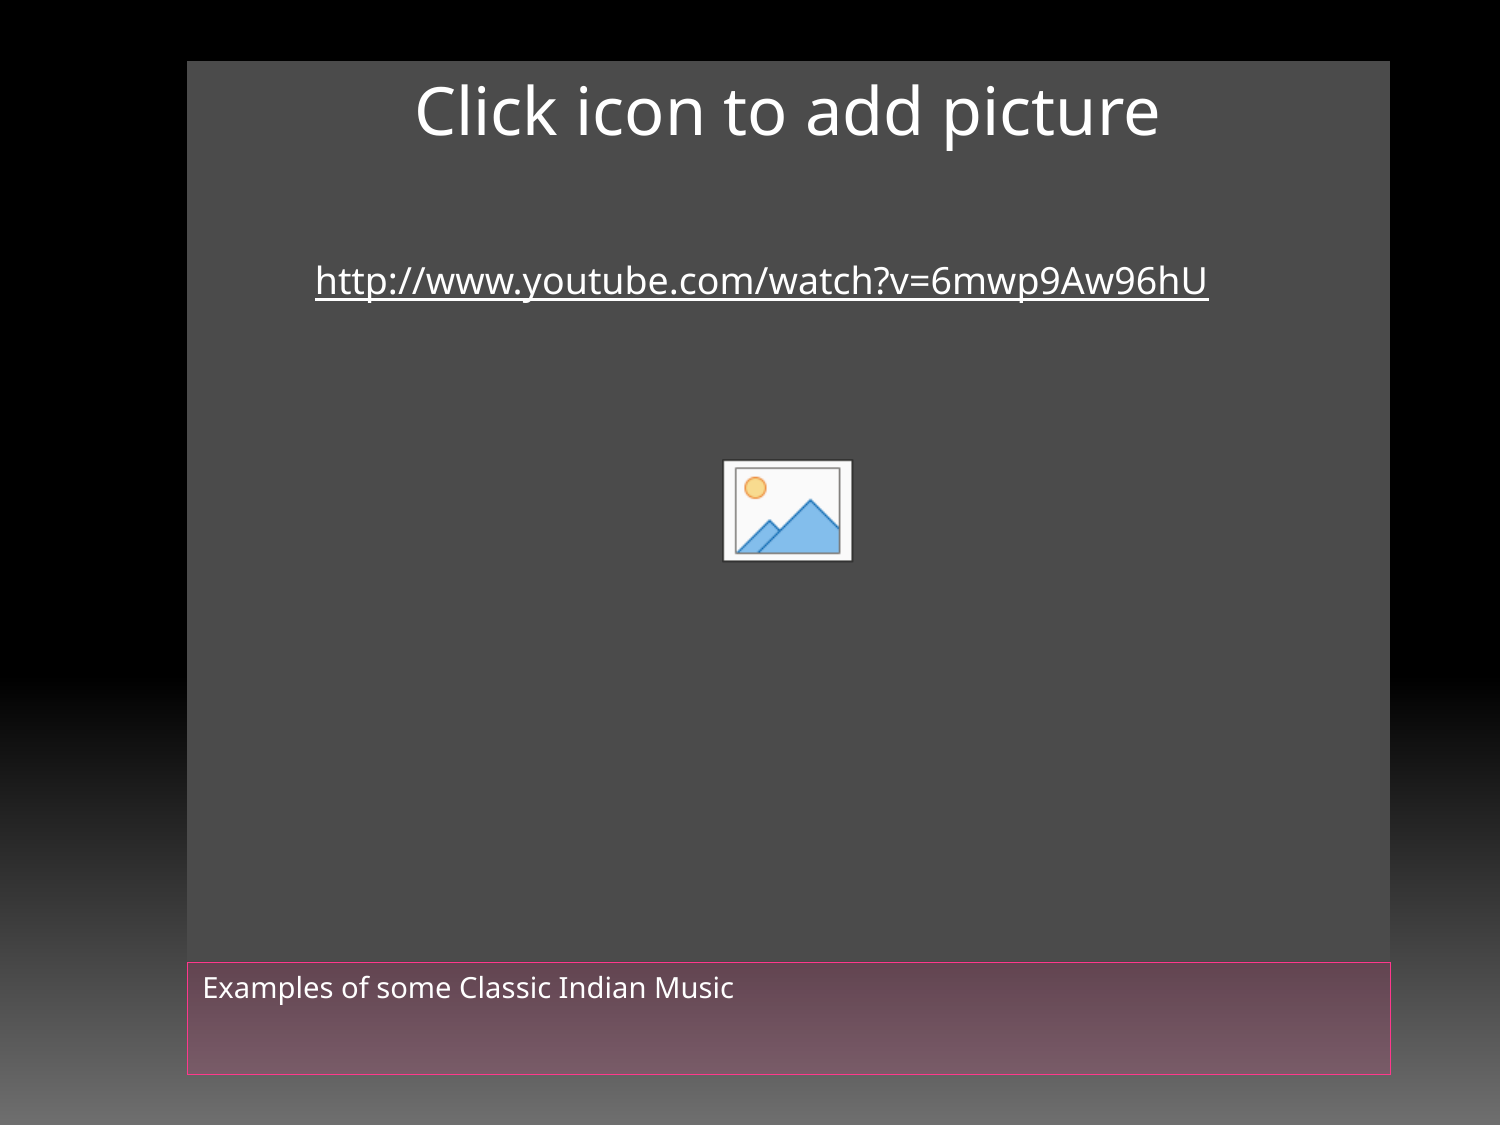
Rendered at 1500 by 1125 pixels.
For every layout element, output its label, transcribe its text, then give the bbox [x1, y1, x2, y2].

list Examples of some Classic Indian Music [187, 962, 1391, 1075]
picture [186, 61, 1390, 962]
